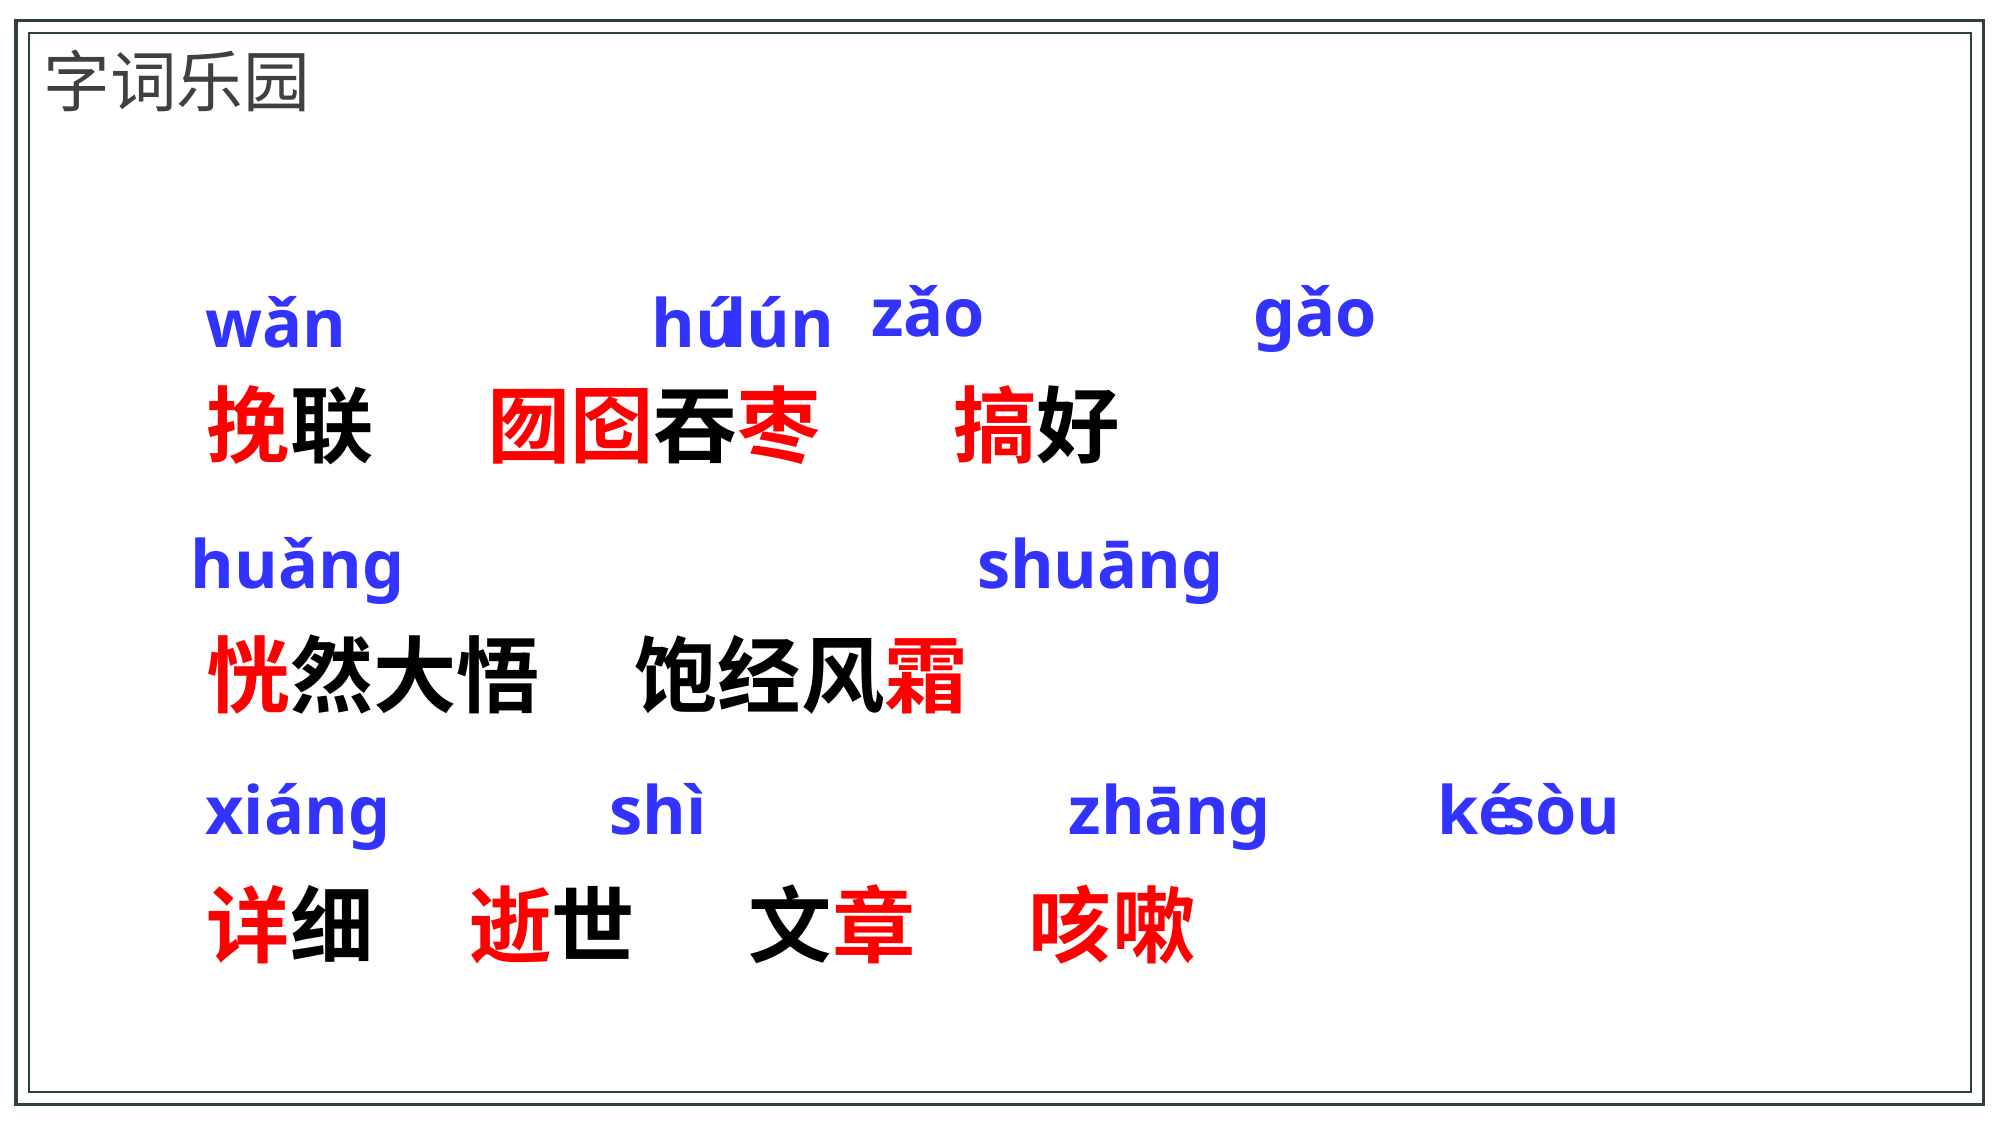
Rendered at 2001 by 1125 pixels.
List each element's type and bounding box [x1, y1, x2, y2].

text_box [15, 20, 1984, 1105]
